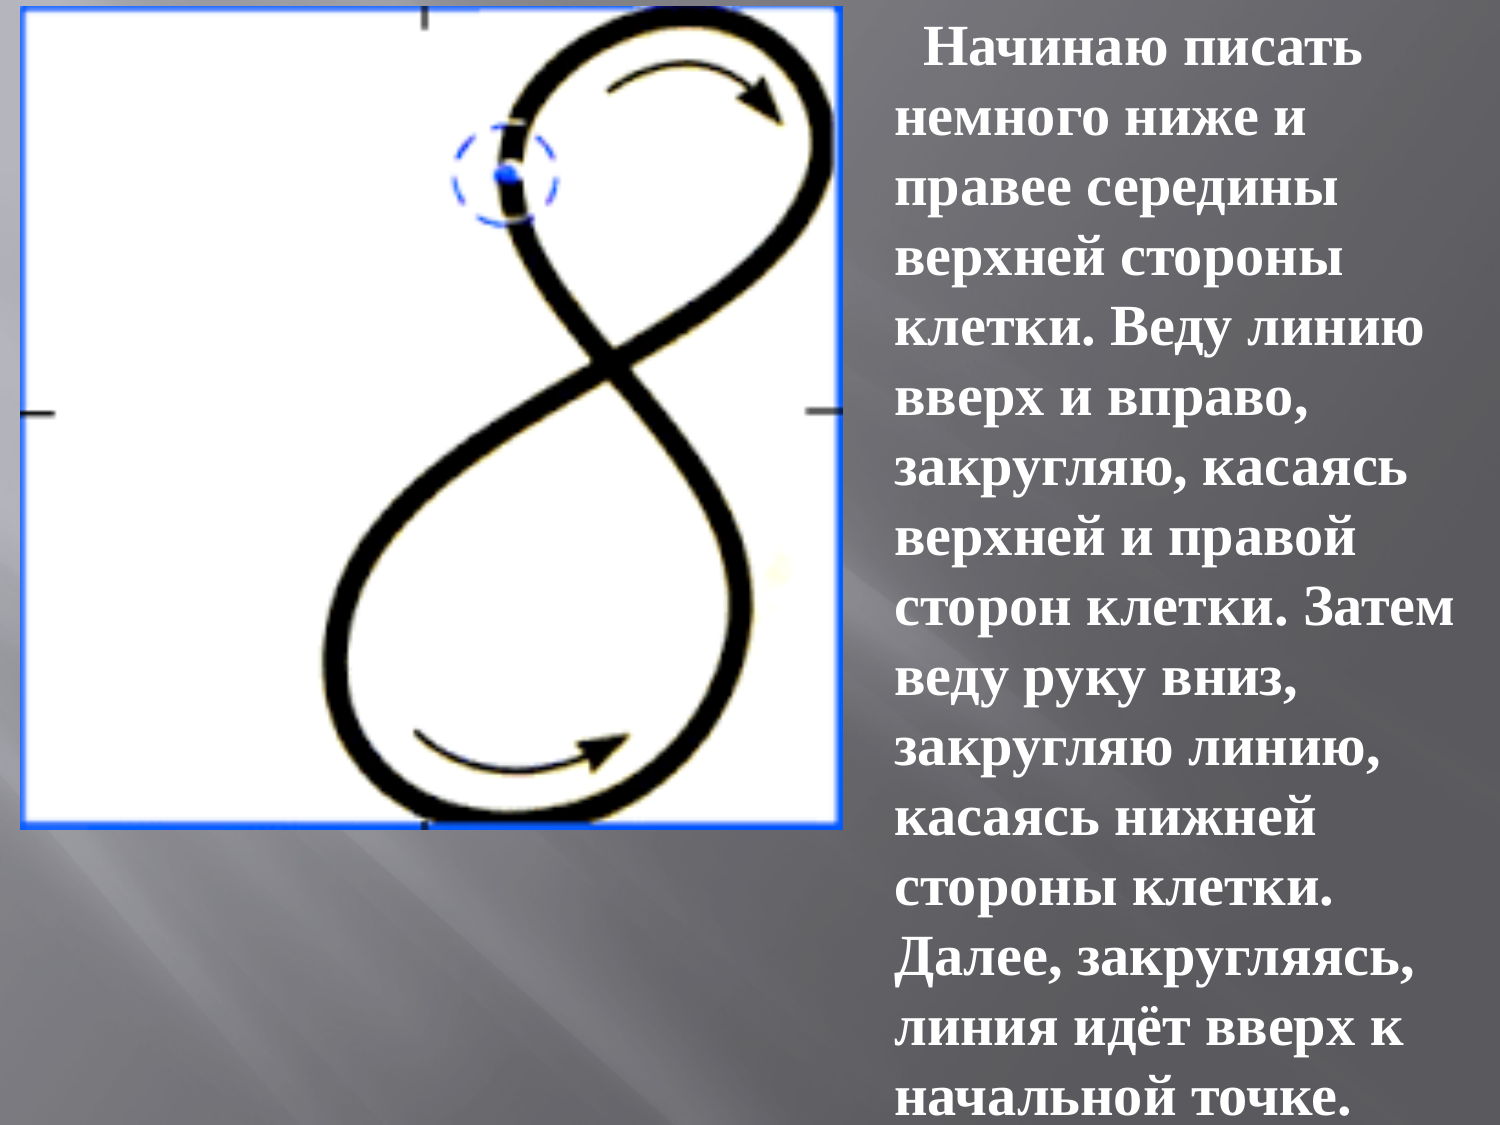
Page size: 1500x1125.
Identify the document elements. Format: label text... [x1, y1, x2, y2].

list Начинаю писать немного ниже и правее середины верхней стороны клетки. Веду линию вверх и вправо, закругляю, касаясь верхней и правой сторон клетки. Затем веду руку вниз, закругляю линию, касаясь нижней стороны клетки. Далее, закругляясь, линия идёт вверх к начальной точке. [789, 0, 1500, 573]
picture [20, 6, 844, 830]
